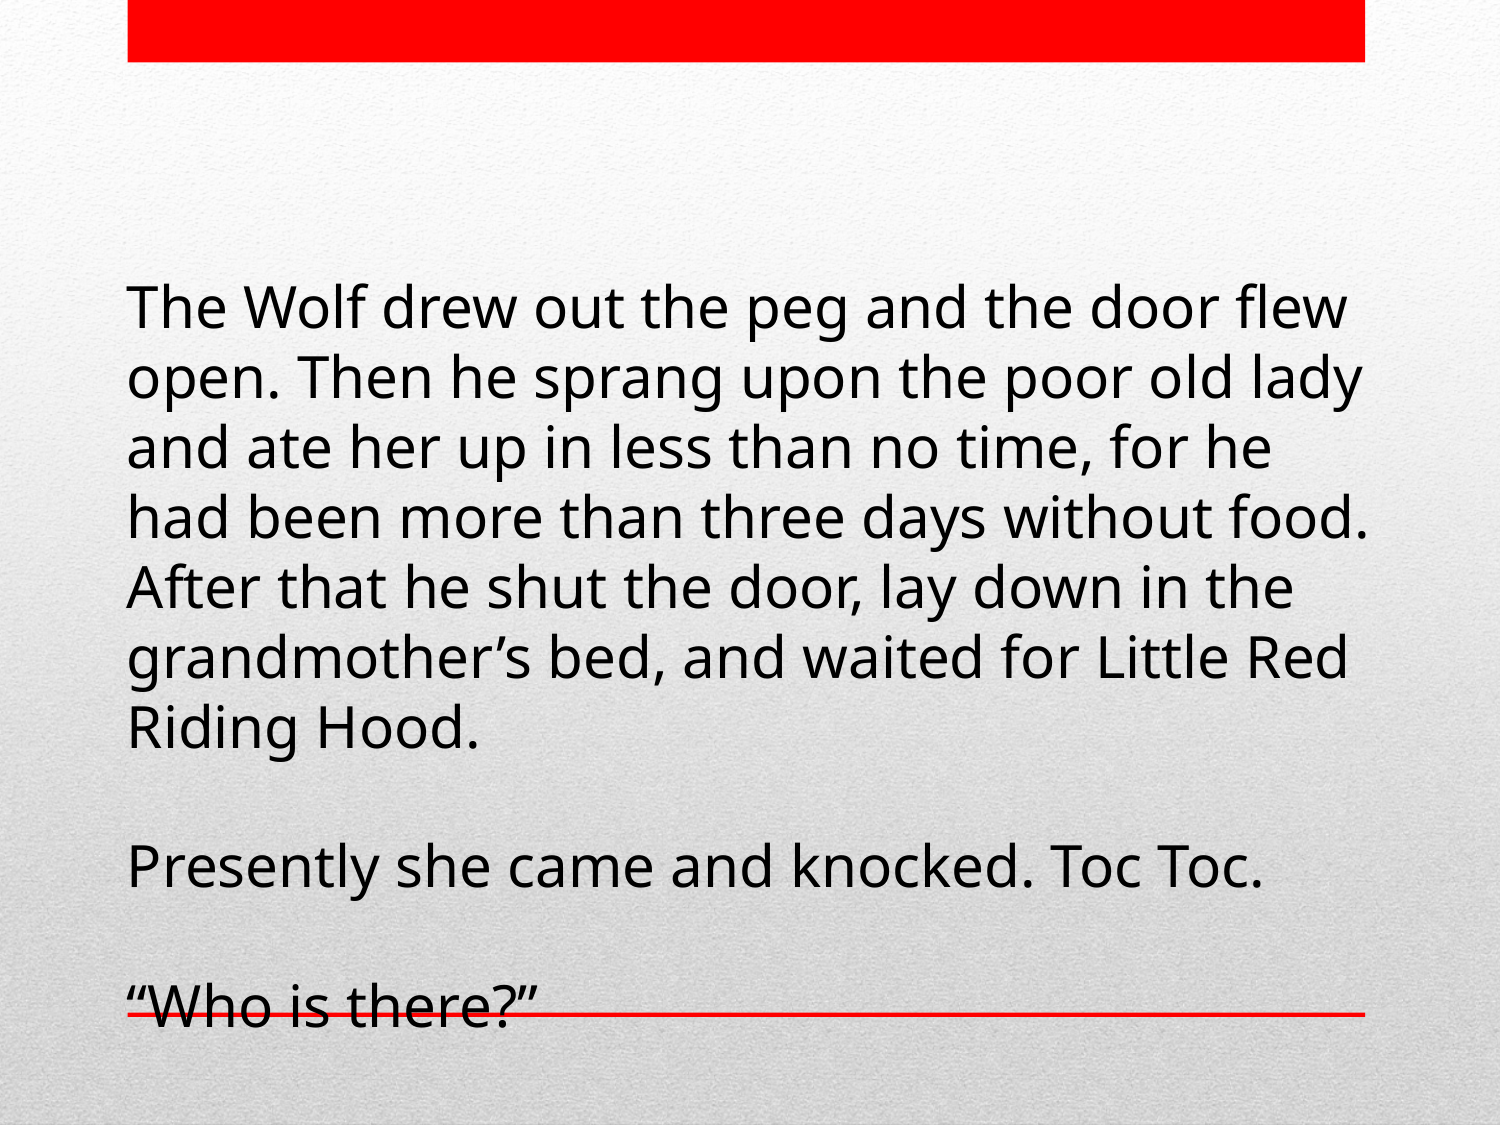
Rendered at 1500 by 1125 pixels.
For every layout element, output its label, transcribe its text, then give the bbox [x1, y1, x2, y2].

text_box The Wolf drew out the peg and the door flew open. Then he sprang upon the poor old lady and ate her up in less than no time, for he had been more than three days without food. After that he shut the door, lay down in the grandmother’s bed, and waited for Little Red Riding Hood. Presently she came and knocked. Toc Toc. “Who is there?” [112, 262, 1400, 1117]
